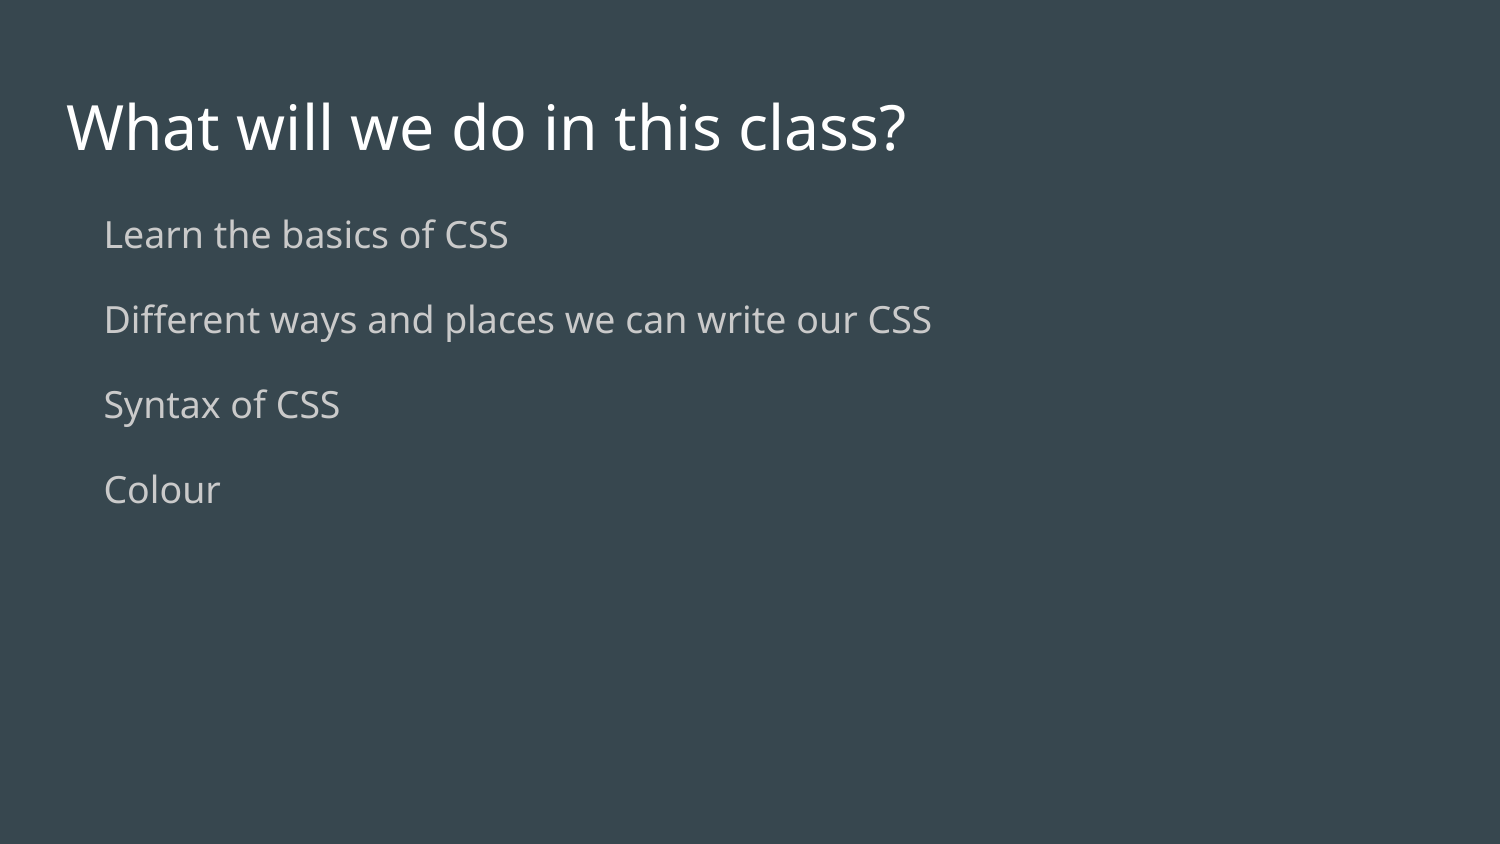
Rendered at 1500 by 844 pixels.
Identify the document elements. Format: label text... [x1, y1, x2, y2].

title What will we do in this class? [51, 72, 1449, 167]
list Learn the basics of CSS Different ways and places we can write our CSS Syntax of CSS Colour [51, 189, 1449, 750]
